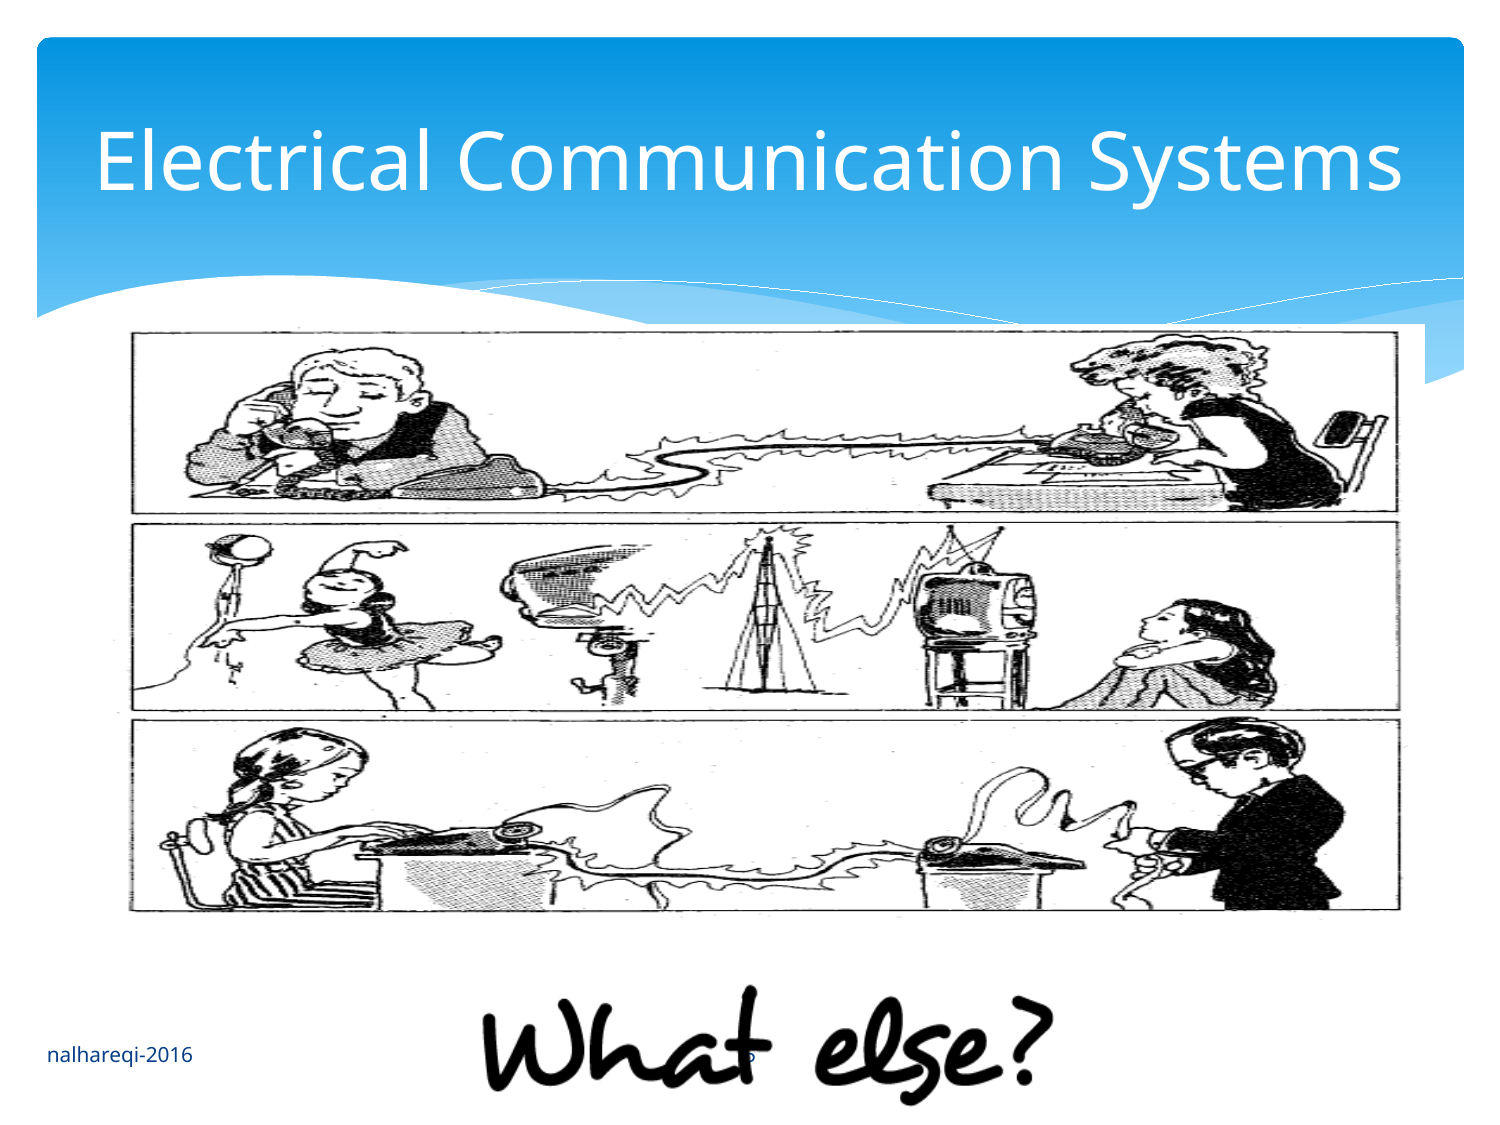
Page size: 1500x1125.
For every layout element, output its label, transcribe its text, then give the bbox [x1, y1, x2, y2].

footer nalhareqi-2016 [31, 1025, 448, 1086]
picture [113, 324, 1426, 1125]
title Electrical Communication Systems [75, 55, 1425, 261]
